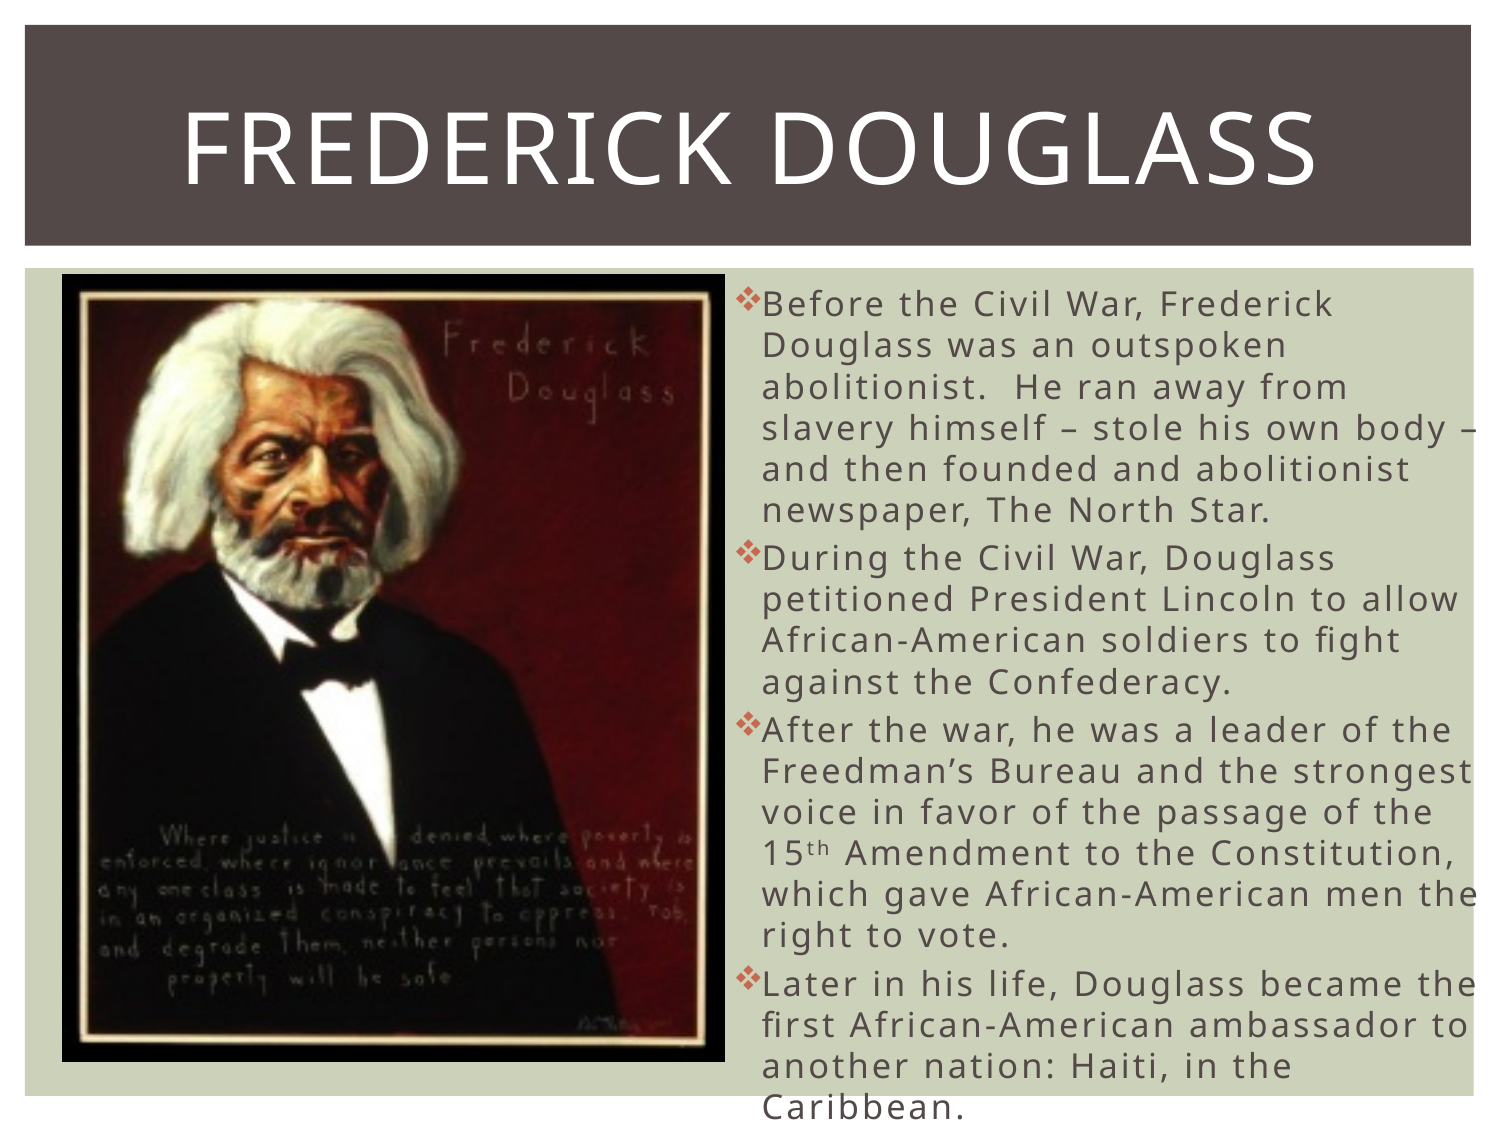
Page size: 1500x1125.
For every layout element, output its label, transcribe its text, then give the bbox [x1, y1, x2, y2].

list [62, 274, 726, 1062]
list Before the Civil War, Frederick Douglass was an outspoken abolitionist. He ran away from slavery himself – stole his own body – and then founded and abolitionist newspaper, The North Star. During the Civil War, Douglass petitioned President Lincoln to allow African-American soldiers to fight against the Confederacy. After the war, he was a leader of the Freedman’s Bureau and the strongest voice in favor of the passage of the 15th Amendment to the Constitution, which gave African-American men the right to vote. Later in his life, Douglass became the first African-American ambassador to another nation: Haiti, in the Caribbean. [712, 275, 1500, 1125]
title Frederick douglass [62, 58, 1438, 232]
